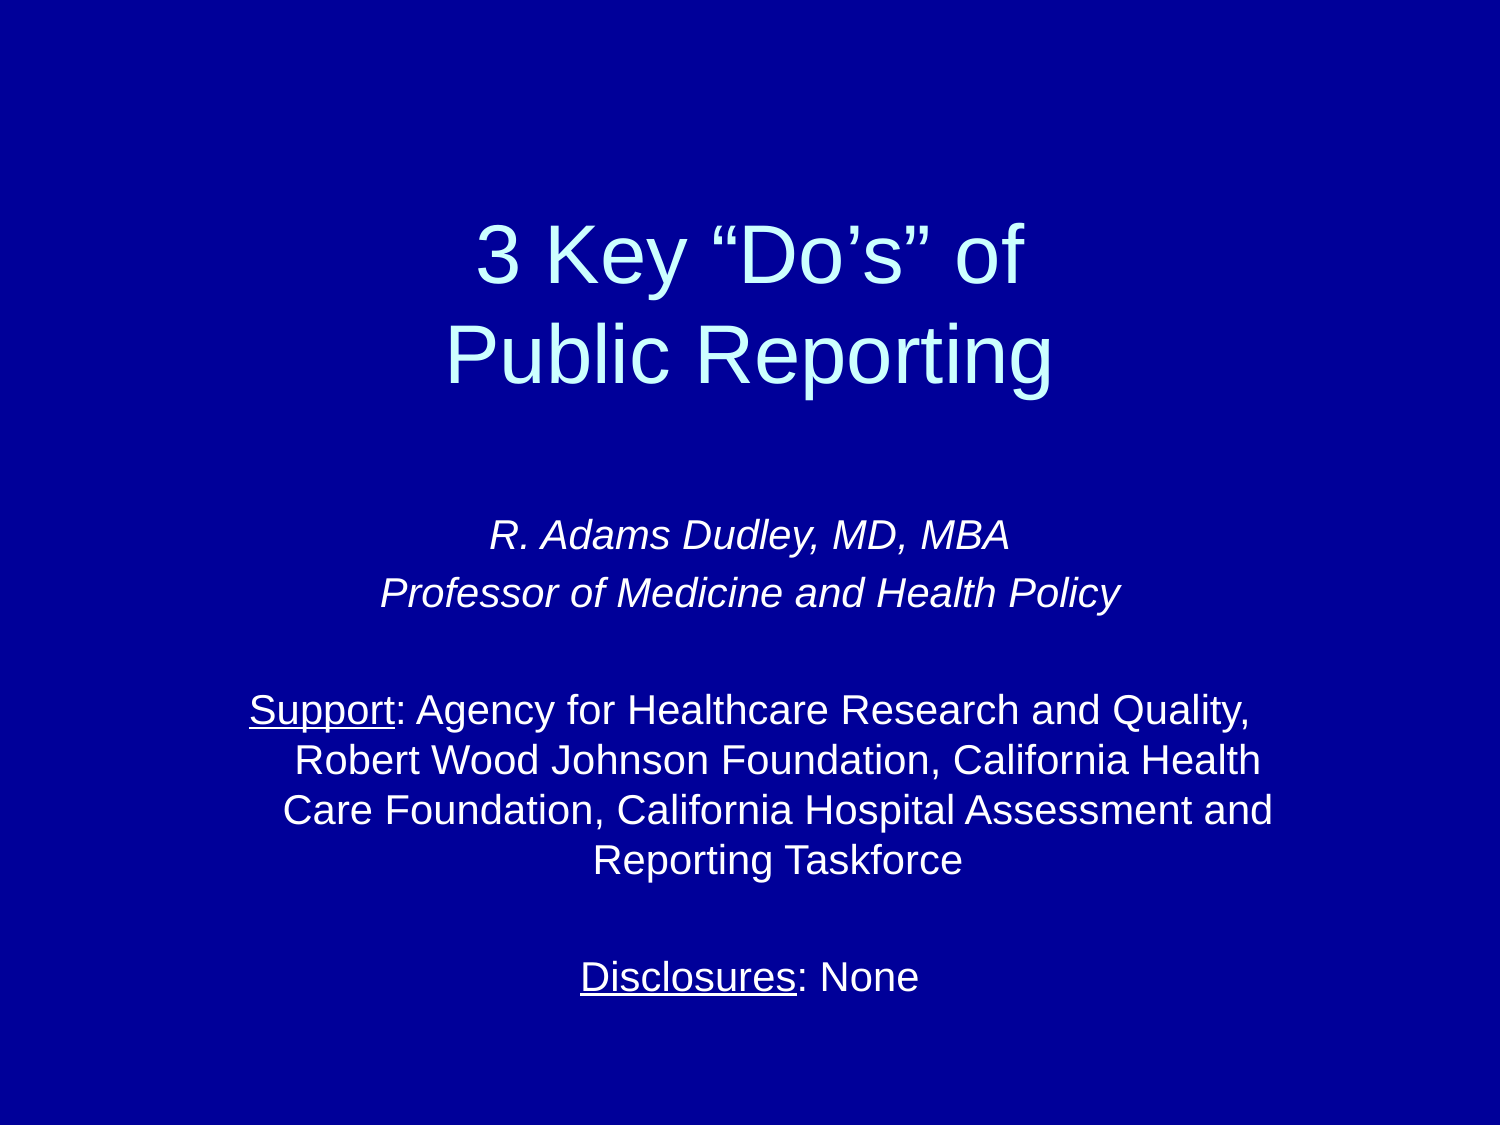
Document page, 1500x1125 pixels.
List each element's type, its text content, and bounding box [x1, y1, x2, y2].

subtitle R. Adams Dudley, MD, MBA Professor of Medicine and Health Policy Support: Agency for Healthcare Research and Quality, Robert Wood Johnson Foundation, California Health Care Foundation, California Hospital Assessment and Reporting Taskforce Disclosures: None [193, 499, 1307, 817]
title 3 Key “Do’s” of Public Reporting [112, 162, 1388, 438]
